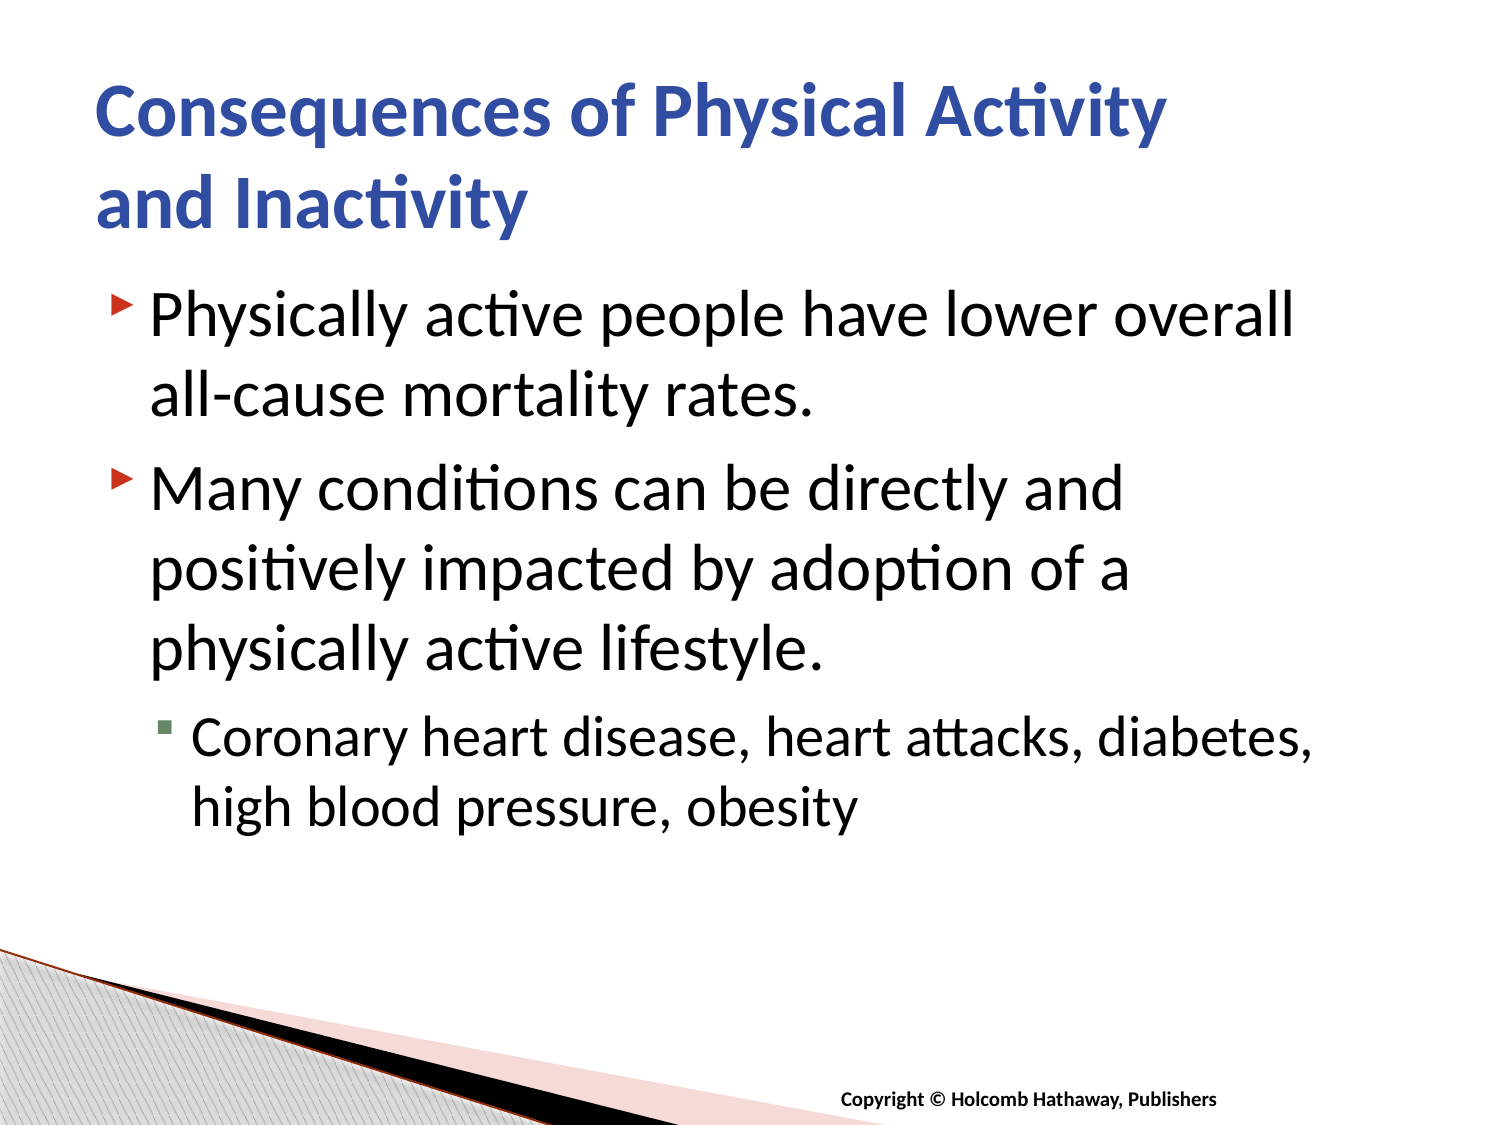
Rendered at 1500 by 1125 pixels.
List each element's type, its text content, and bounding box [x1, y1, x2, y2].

footer Copyright © Holcomb Hathaway, Publishers [718, 1072, 1237, 1118]
list Physically active people have lower overall all-cause mortality rates. Many conditions can be directly and positively impacted by adoption of a physically active lifestyle. Coronary heart disease, heart attacks, diabetes, high blood pressure, obesity [75, 262, 1404, 1013]
title Consequences of Physical Activity and Inactivity [80, 89, 1481, 215]
